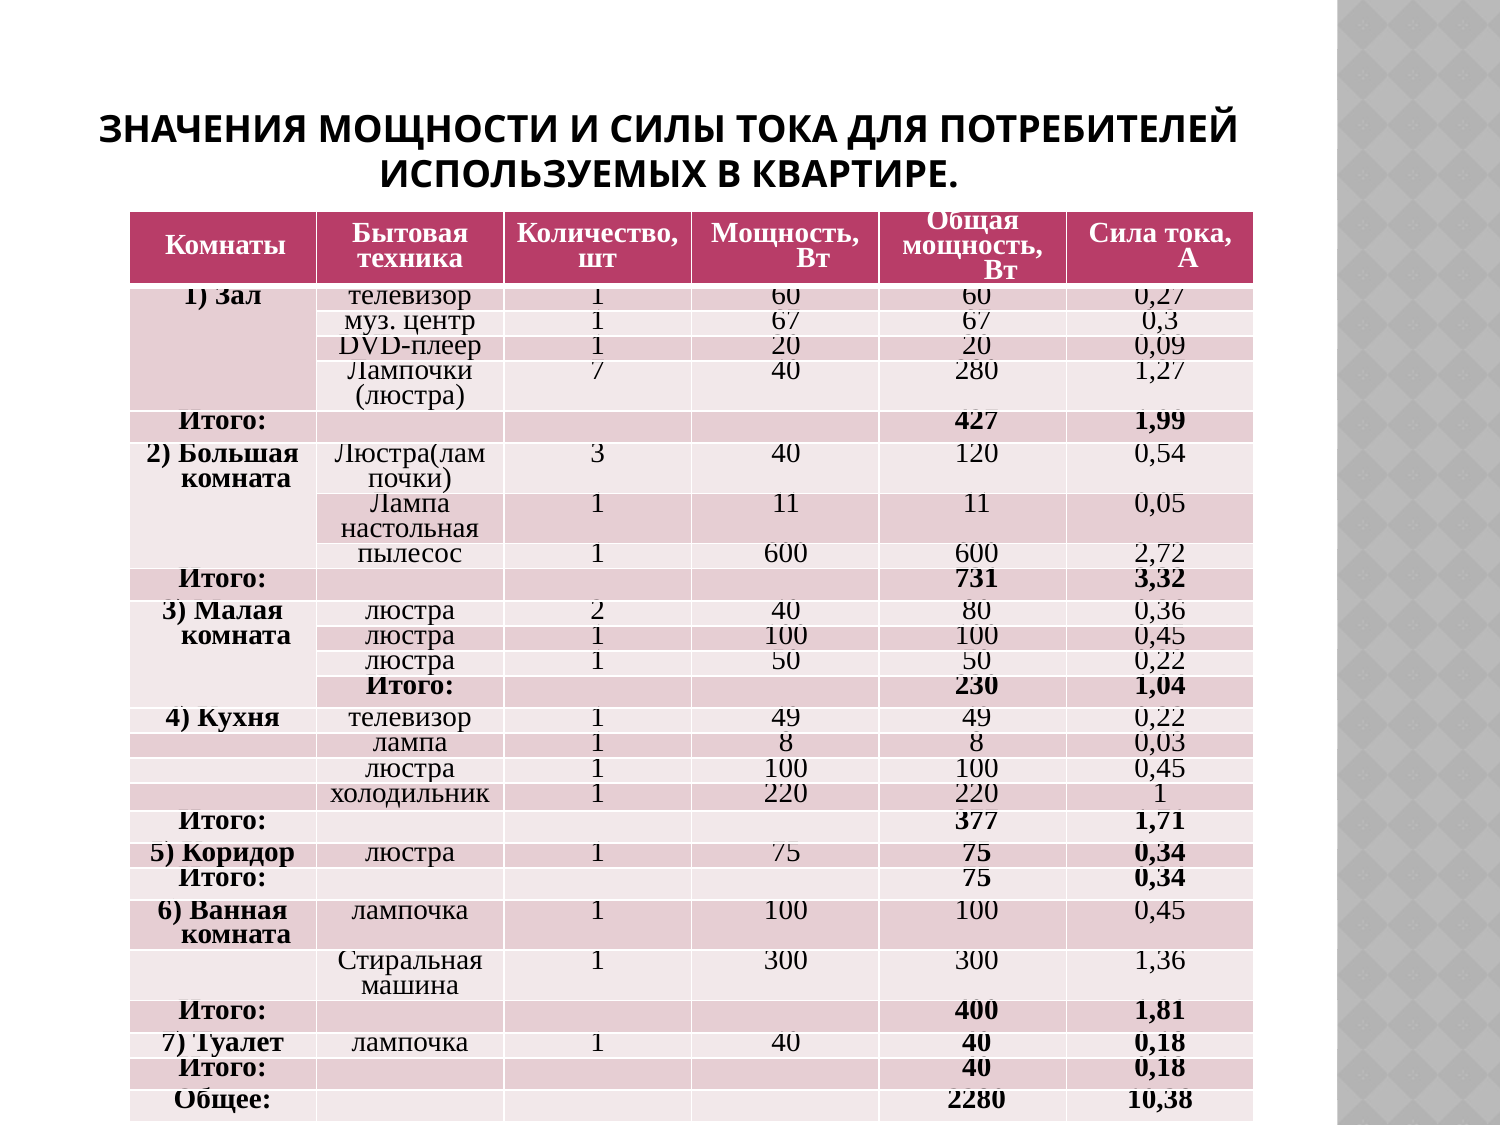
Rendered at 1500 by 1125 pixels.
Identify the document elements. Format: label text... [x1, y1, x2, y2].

table_cell [692, 677, 878, 707]
table_cell 40 [692, 1034, 878, 1057]
table_cell 1 [505, 652, 691, 675]
table_cell 67 [880, 312, 1066, 335]
table_cell 300 [880, 951, 1066, 1000]
table_cell Итого: [130, 869, 316, 899]
table_cell 60 [880, 289, 1066, 310]
table_cell Итого: [130, 412, 316, 442]
table_cell люстра [317, 652, 503, 675]
table_cell [317, 869, 503, 899]
table_header Общая мощность, Вт [880, 212, 1066, 283]
table_cell DVD-плеер [317, 337, 503, 360]
table_cell 0,45 [1067, 627, 1253, 650]
table_cell муз. центр [317, 312, 503, 335]
table_cell 100 [880, 901, 1066, 949]
table_cell Лампа настольная [317, 494, 503, 543]
table_cell 0,22 [1067, 709, 1253, 732]
table_cell 40 [880, 1059, 1066, 1089]
table_cell [317, 412, 503, 442]
table_cell Итого: [130, 1001, 316, 1032]
table_cell 60 [692, 289, 878, 310]
table_cell 120 [880, 444, 1066, 493]
table_cell 2) Большая комната [130, 444, 316, 568]
table_cell Итого: [130, 569, 316, 600]
table_cell 600 [692, 544, 878, 568]
table_cell 100 [880, 759, 1066, 782]
table_cell 40 [692, 444, 878, 493]
table_cell 100 [692, 627, 878, 650]
table_cell 49 [692, 709, 878, 732]
table_cell [130, 784, 316, 810]
table_cell [130, 734, 316, 757]
table_cell [317, 569, 503, 600]
table_cell 3) Малая комната [130, 602, 316, 707]
table_cell 1,71 [1067, 812, 1253, 842]
table_cell 1,27 [1067, 362, 1253, 410]
table_cell [317, 1059, 503, 1089]
table_cell 0,34 [1067, 844, 1253, 867]
table_cell люстра [317, 844, 503, 867]
table_cell 0,34 [1067, 869, 1253, 899]
table_cell 40 [692, 362, 878, 410]
table_cell 1 [505, 544, 691, 568]
table_cell 1 [505, 312, 691, 335]
table_cell 0,3 [1067, 312, 1253, 335]
table_cell [692, 869, 878, 899]
table_cell 0,27 [1067, 289, 1253, 310]
table_cell 3 [505, 444, 691, 493]
table_cell [692, 812, 878, 842]
table_cell 0,54 [1067, 444, 1253, 493]
table_cell 1 [1067, 784, 1253, 810]
table_cell 80 [880, 602, 1066, 625]
table_cell Итого: [317, 677, 503, 707]
table_cell [505, 677, 691, 707]
table_cell 7) Туалет [130, 1034, 316, 1057]
table_cell 300 [692, 951, 878, 1000]
table_cell 1 [505, 289, 691, 310]
table_cell 220 [880, 784, 1066, 810]
table_cell Стиральная машина [317, 951, 503, 1000]
table_cell 8 [880, 734, 1066, 757]
table_cell [692, 1001, 878, 1032]
table_cell 1,81 [1067, 1001, 1253, 1032]
table_cell 50 [692, 652, 878, 675]
table_cell 1 [505, 901, 691, 949]
table_cell 1,04 [1067, 677, 1253, 707]
table_cell 1 [505, 784, 691, 810]
table_cell [505, 869, 691, 899]
table_cell 100 [880, 627, 1066, 650]
table_cell 2,72 [1067, 544, 1253, 568]
table_cell 6) Ванная комната [130, 901, 316, 949]
table_cell [130, 951, 316, 1000]
table_cell холодильник [317, 784, 503, 810]
table_cell 49 [880, 709, 1066, 732]
table_cell люстра [317, 602, 503, 625]
table_cell люстра [317, 627, 503, 650]
table_cell 75 [692, 844, 878, 867]
table_cell 40 [692, 602, 878, 625]
table_cell 5) Коридор [130, 844, 316, 867]
table_cell [505, 812, 691, 842]
table_cell 100 [692, 901, 878, 949]
table_cell 0,18 [1067, 1059, 1253, 1089]
table_cell лампочка [317, 1034, 503, 1057]
table_cell Лампочки (люстра) [317, 362, 503, 410]
table_header Мощность, Вт [692, 212, 878, 283]
table_cell [130, 759, 316, 782]
table_cell 0,05 [1067, 494, 1253, 543]
table_cell 1 [505, 494, 691, 543]
table_header Бытовая техника [317, 212, 503, 283]
table_cell 731 [880, 569, 1066, 600]
table_cell 1) Зал [130, 289, 316, 410]
table_cell 10,38 [1067, 1091, 1253, 1121]
table_cell 1 [505, 759, 691, 782]
table_header Сила тока, А [1067, 212, 1253, 283]
table_cell 1 [505, 709, 691, 732]
table_cell 0,18 [1067, 1034, 1253, 1057]
table_cell 0,45 [1067, 901, 1253, 949]
table_cell [692, 569, 878, 600]
table_cell телевизор [317, 709, 503, 732]
table_cell 67 [692, 312, 878, 335]
table_cell 427 [880, 412, 1066, 442]
table_cell [505, 1059, 691, 1089]
table_cell Итого: [130, 1059, 316, 1089]
table_cell 0,22 [1067, 652, 1253, 675]
table_cell 1 [505, 951, 691, 1000]
table_cell Общее: [130, 1091, 316, 1121]
table_cell 280 [880, 362, 1066, 410]
table_cell лампочка [317, 901, 503, 949]
table_cell 1 [505, 1034, 691, 1057]
table_cell 8 [692, 734, 878, 757]
table_cell люстра [317, 759, 503, 782]
table_cell 230 [880, 677, 1066, 707]
table_cell пылесос [317, 544, 503, 568]
table_cell 7 [505, 362, 691, 410]
table_cell 4) Кухня [130, 709, 316, 732]
table_cell [505, 569, 691, 600]
table_cell 600 [880, 544, 1066, 568]
table_cell 50 [880, 652, 1066, 675]
table_cell 3 [1337, 0, 1500, 1125]
table_cell 100 [692, 759, 878, 782]
table_cell телевизор [317, 289, 503, 310]
table_cell 11 [880, 494, 1066, 543]
table_cell 1,99 [1067, 412, 1253, 442]
table_cell 400 [880, 1001, 1066, 1032]
table_cell [505, 1001, 691, 1032]
table_cell 220 [692, 784, 878, 810]
table_cell Люстра(лампочки) [317, 444, 503, 493]
table_cell 0,45 [1067, 759, 1253, 782]
table_cell [692, 1059, 878, 1089]
table_cell 1 [505, 627, 691, 650]
table_cell [317, 1001, 503, 1032]
table_cell 0,36 [1067, 602, 1253, 625]
table_cell 3,32 [1067, 569, 1253, 600]
table_cell 75 [880, 844, 1066, 867]
table_cell [317, 1091, 503, 1121]
table_cell 1 [505, 734, 691, 757]
table_cell 11 [692, 494, 878, 543]
table_cell 2280 [880, 1091, 1066, 1121]
table_cell Итого: [130, 812, 316, 842]
table_header Количество, шт [505, 212, 691, 283]
table_header Комнаты [130, 212, 316, 283]
table_cell [692, 1091, 878, 1121]
table_cell 2 [505, 602, 691, 625]
table_cell 40 [880, 1034, 1066, 1057]
table_cell лампа [317, 734, 503, 757]
table_cell 20 [880, 337, 1066, 360]
table_cell 377 [880, 812, 1066, 842]
table_cell 75 [880, 869, 1066, 899]
title Значения мощности и силы тока для потребителей используемых в квартире. [75, 52, 1263, 240]
table_cell [692, 412, 878, 442]
table_cell [317, 812, 503, 842]
table_cell 1 [505, 337, 691, 360]
table_cell 0,03 [1067, 734, 1253, 757]
table_cell [505, 412, 691, 442]
table_cell 20 [692, 337, 878, 360]
table_cell 1,36 [1067, 951, 1253, 1000]
table_cell [505, 1091, 691, 1121]
table_cell 1 [505, 844, 691, 867]
table_cell 0,09 [1067, 337, 1253, 360]
